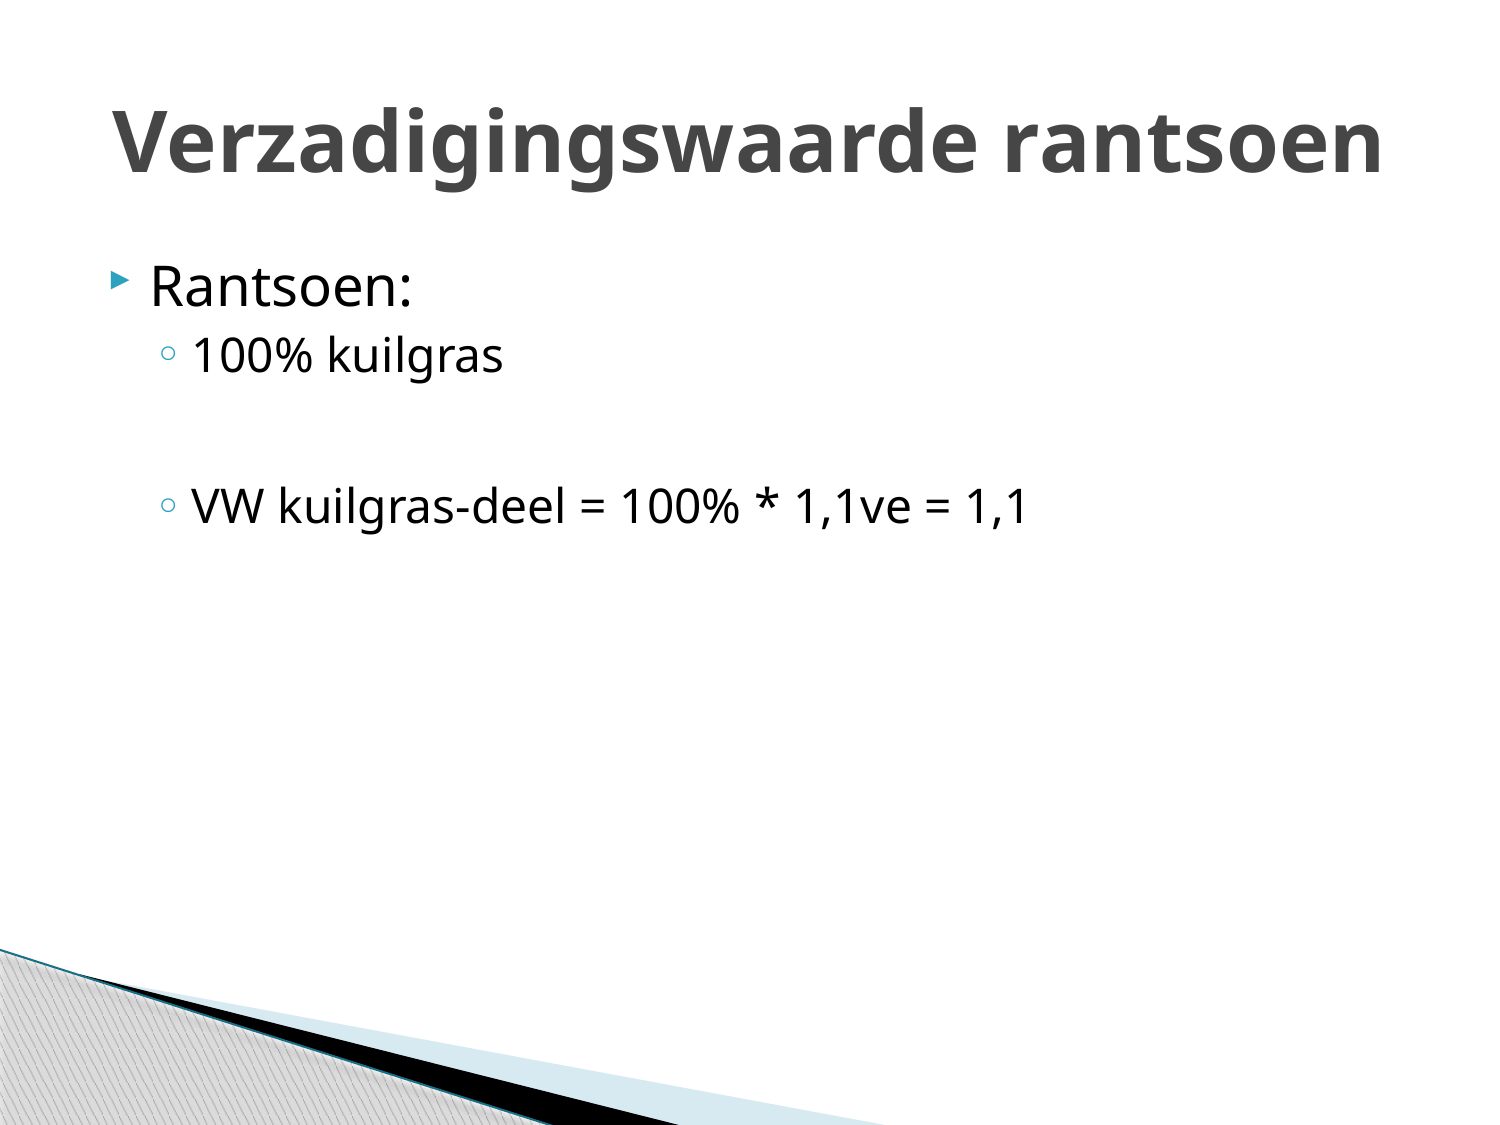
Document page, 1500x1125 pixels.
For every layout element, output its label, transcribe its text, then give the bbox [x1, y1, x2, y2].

title Verzadigingswaarde rantsoen [75, 45, 1425, 233]
list Rantsoen: 100% kuilgras VW kuilgras-deel = 100% * 1,1ve = 1,1 [75, 243, 1425, 986]
